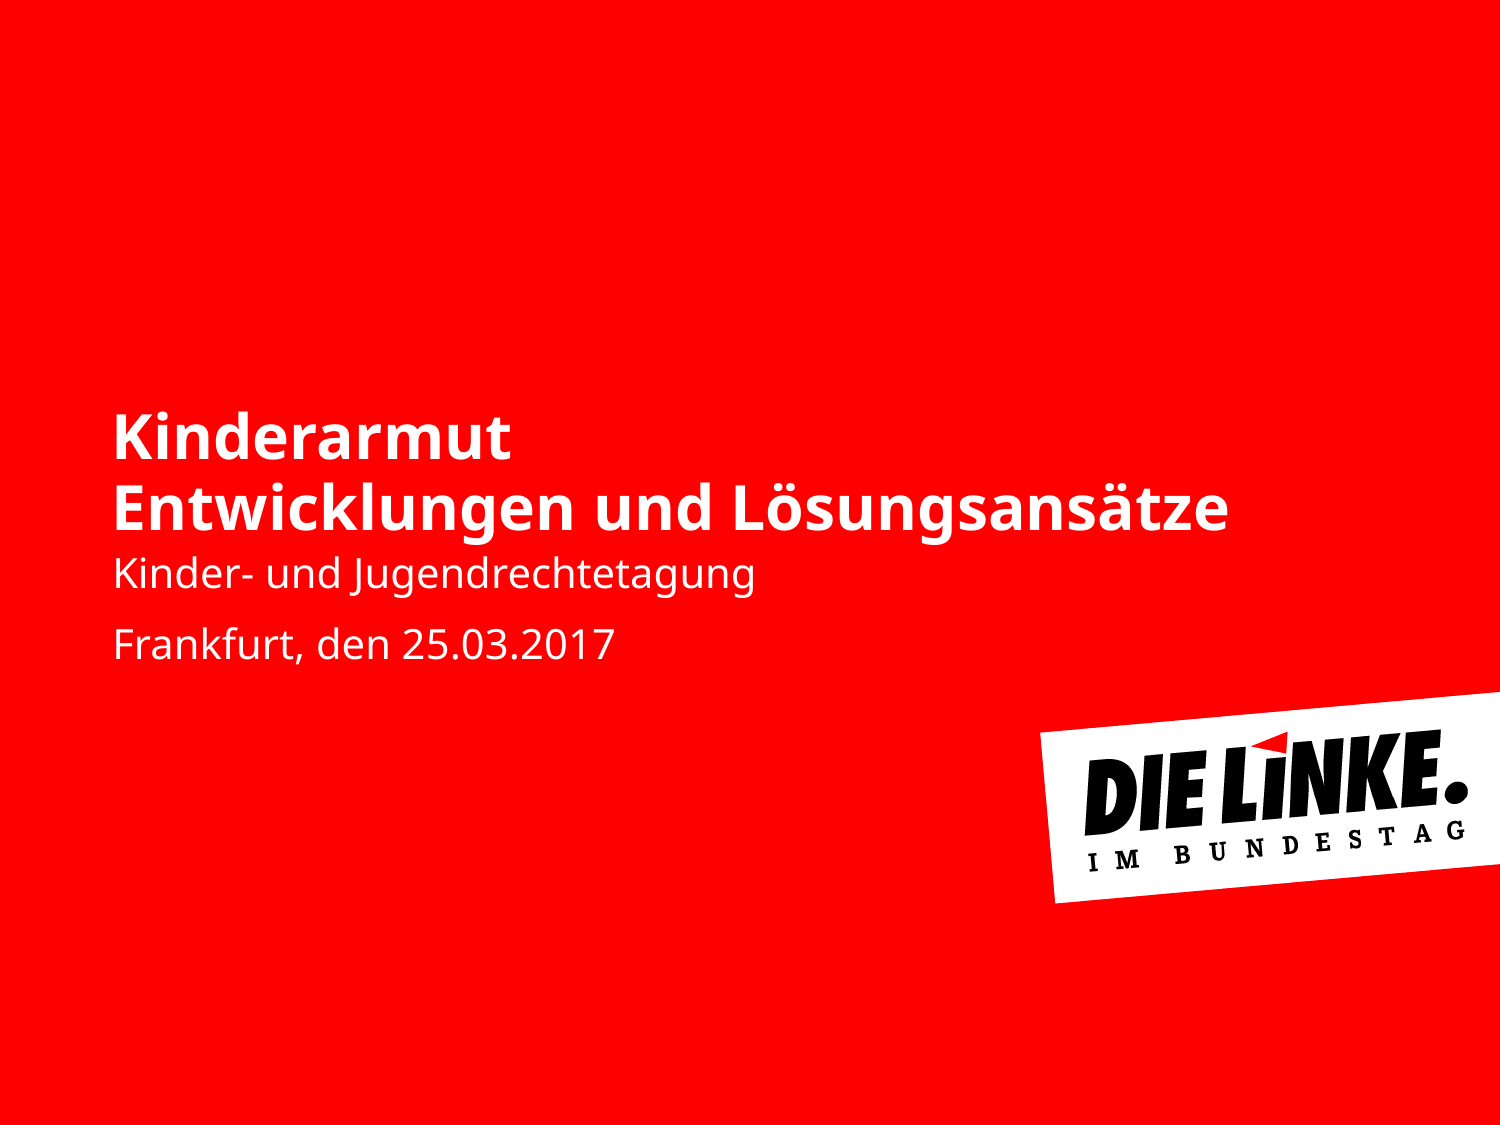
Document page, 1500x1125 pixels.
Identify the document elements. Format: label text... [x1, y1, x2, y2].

subtitle Kinder- und Jugendrechtetagung Frankfurt, den 25.03.2017 [111, 546, 1389, 835]
title Kinderarmut Entwicklungen und Lösungsansätze [111, 301, 1388, 544]
picture [1012, 674, 1500, 922]
